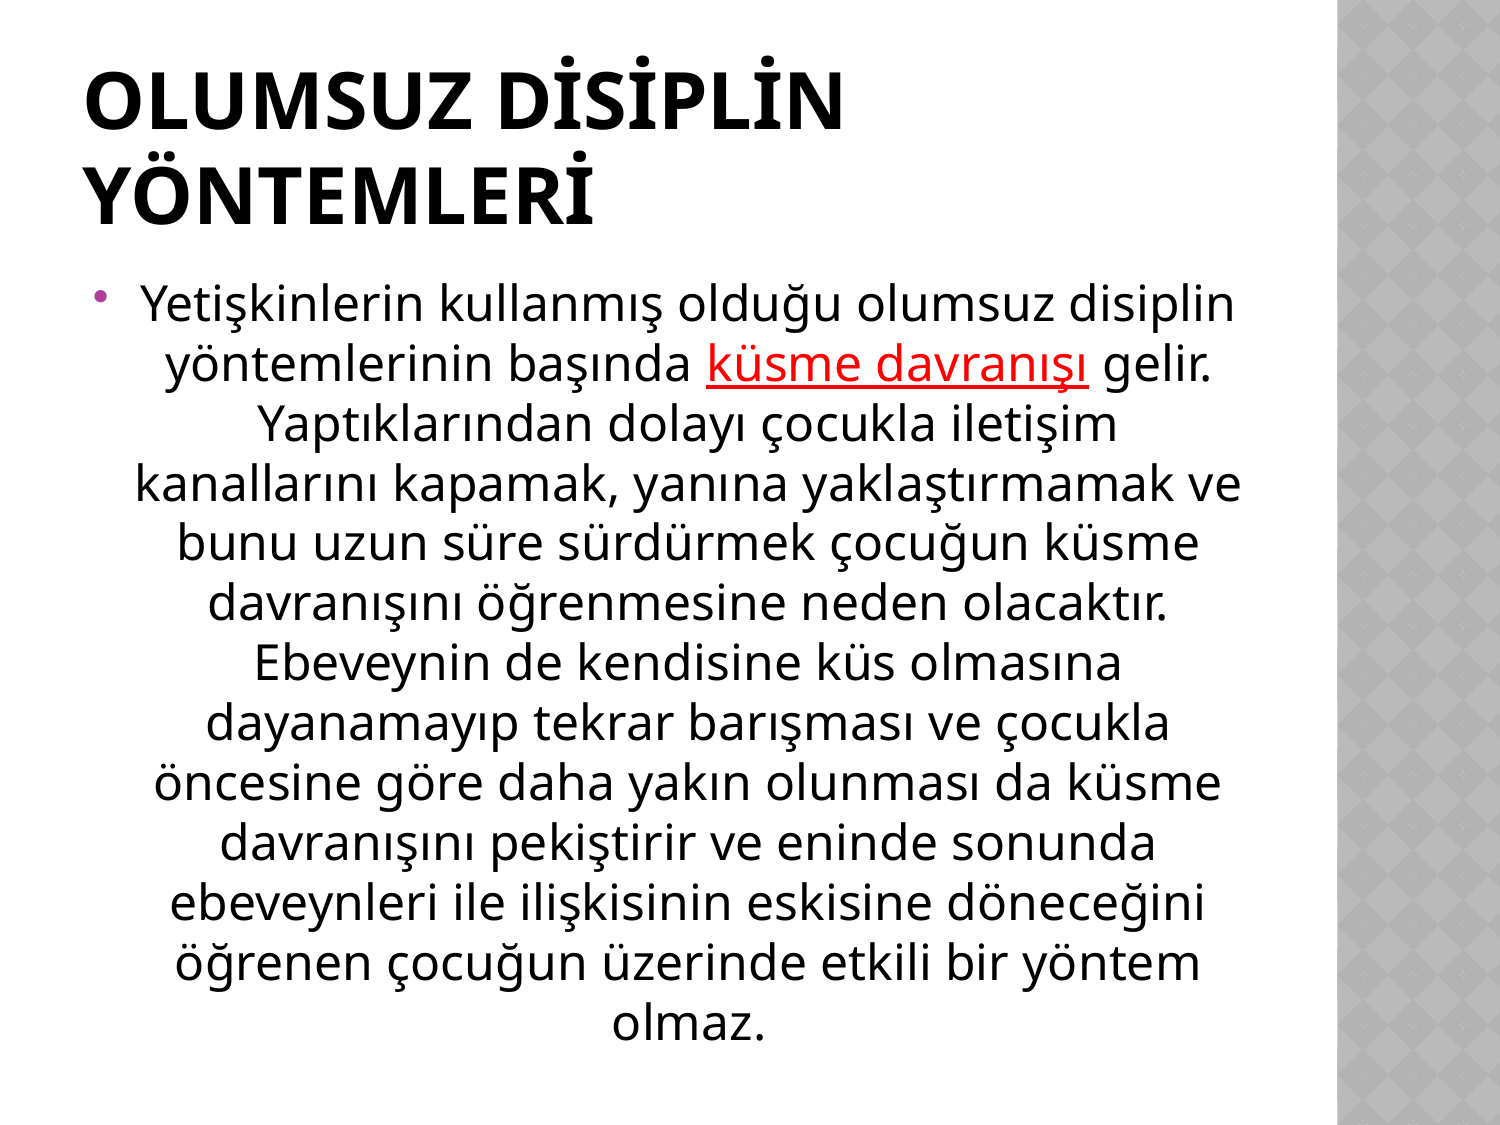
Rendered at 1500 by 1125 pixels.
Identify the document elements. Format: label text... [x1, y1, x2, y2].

title OLUMSUZ DİSİPLİN YÖNTEMLERİ [75, 52, 1263, 240]
list Yetişkinlerin kullanmış olduğu olumsuz disiplin yöntemlerinin başında küsme davranışı gelir. Yaptıklarından dolayı çocukla iletişim kanallarını kapamak, yanına yaklaştırmamak ve bunu uzun süre sürdürmek çocuğun küsme davranışını öğrenmesine neden olacaktır. Ebeveynin de kendisine küs olmasına dayanamayıp tekrar barışması ve çocukla öncesine göre daha yakın olunması da küsme davranışını pekiştirir ve eninde sonunda ebeveynleri ile ilişkisinin eskisine döneceğini öğrenen çocuğun üzerinde etkili bir yöntem olmaz. [75, 264, 1263, 1059]
